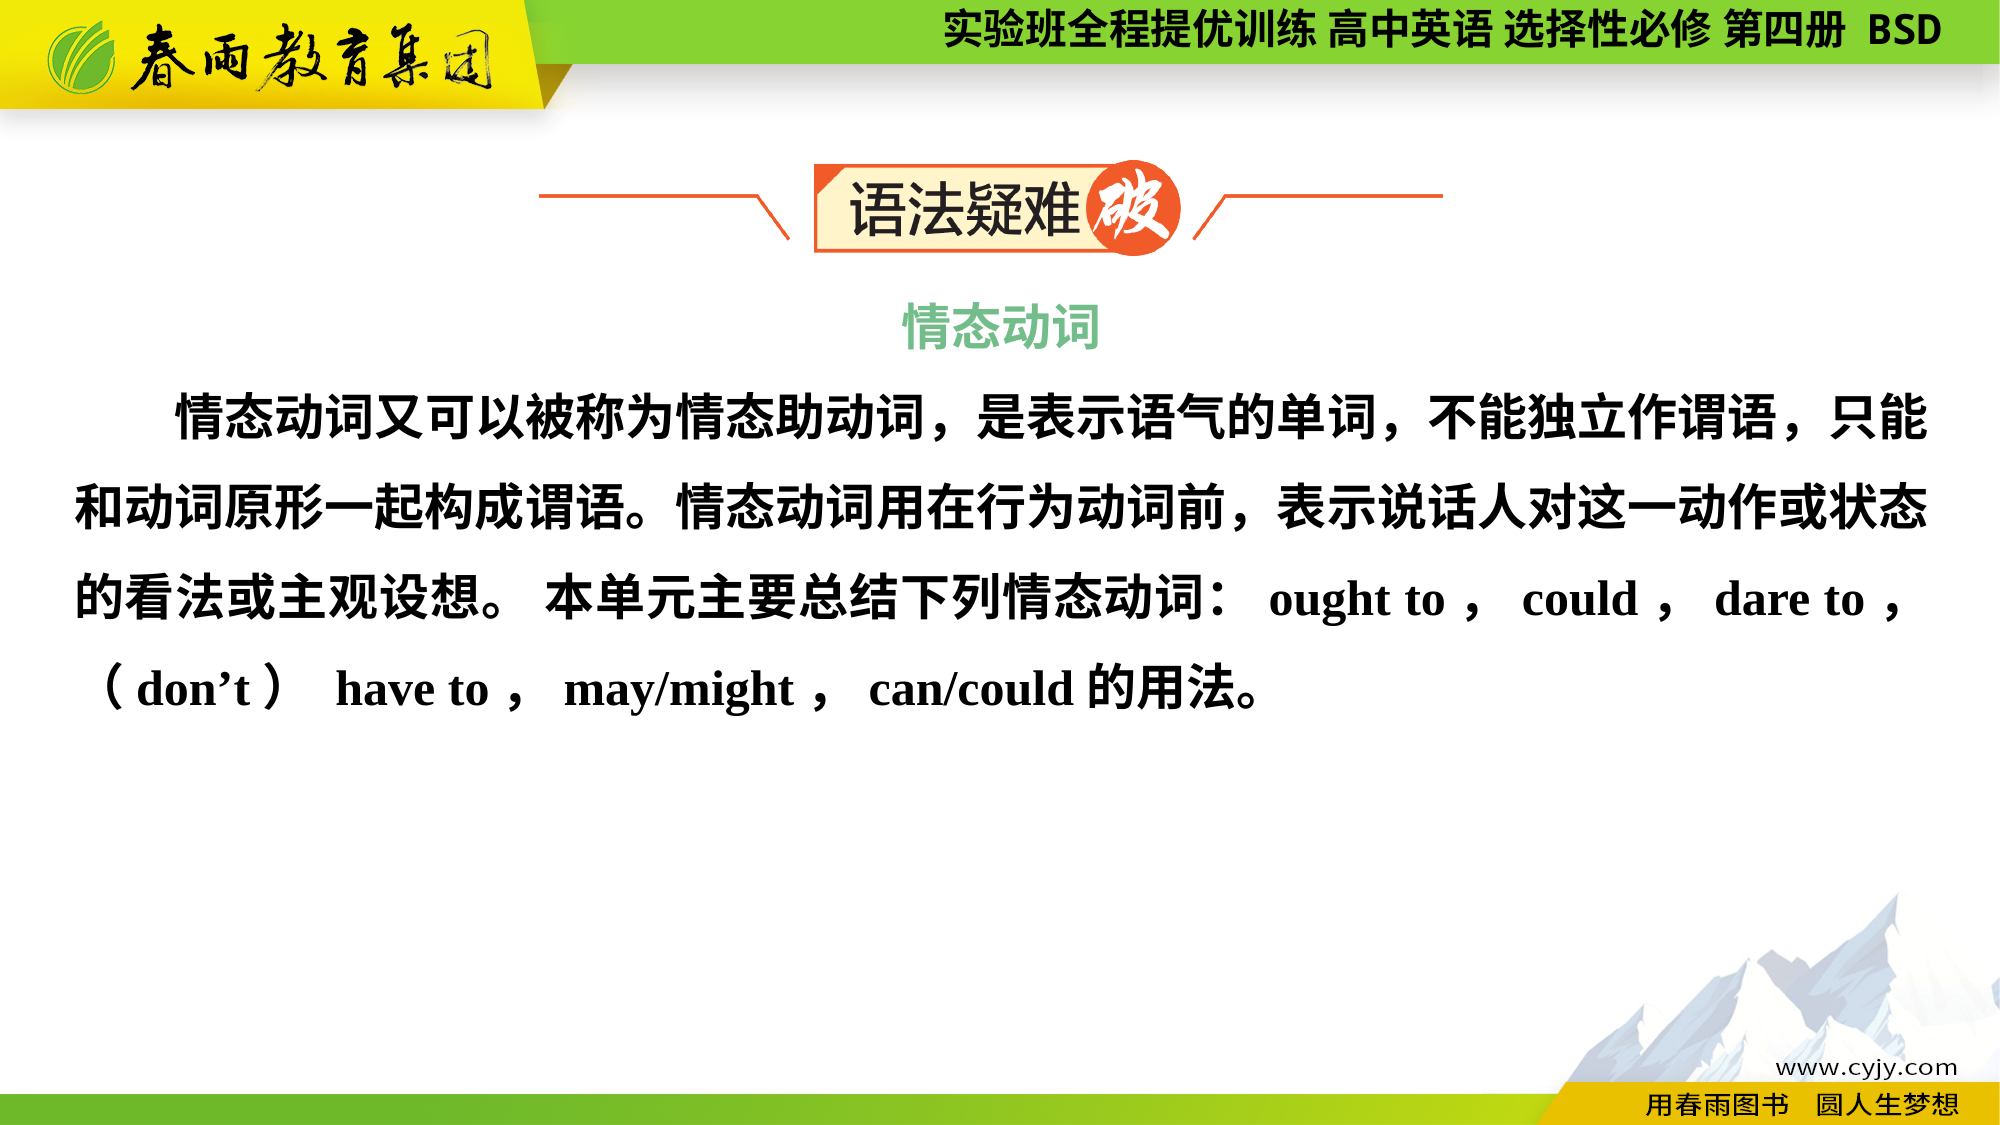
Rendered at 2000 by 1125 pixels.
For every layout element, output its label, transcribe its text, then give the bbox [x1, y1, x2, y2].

picture [0, 0, 2000, 1125]
list 情态动词 情态动词又可以被称为情态助动词，是表示语气的单词，不能独立作谓语，只能和动词原形一起构成谓语。情态动词用在行为动词前，表示说话人对这一动作或状态的看法或主观设想。 本单元主要总结下列情态动词：ought to，could，dare to，（don’t） have to，may/might，can/could的用法。 [59, 258, 1944, 716]
